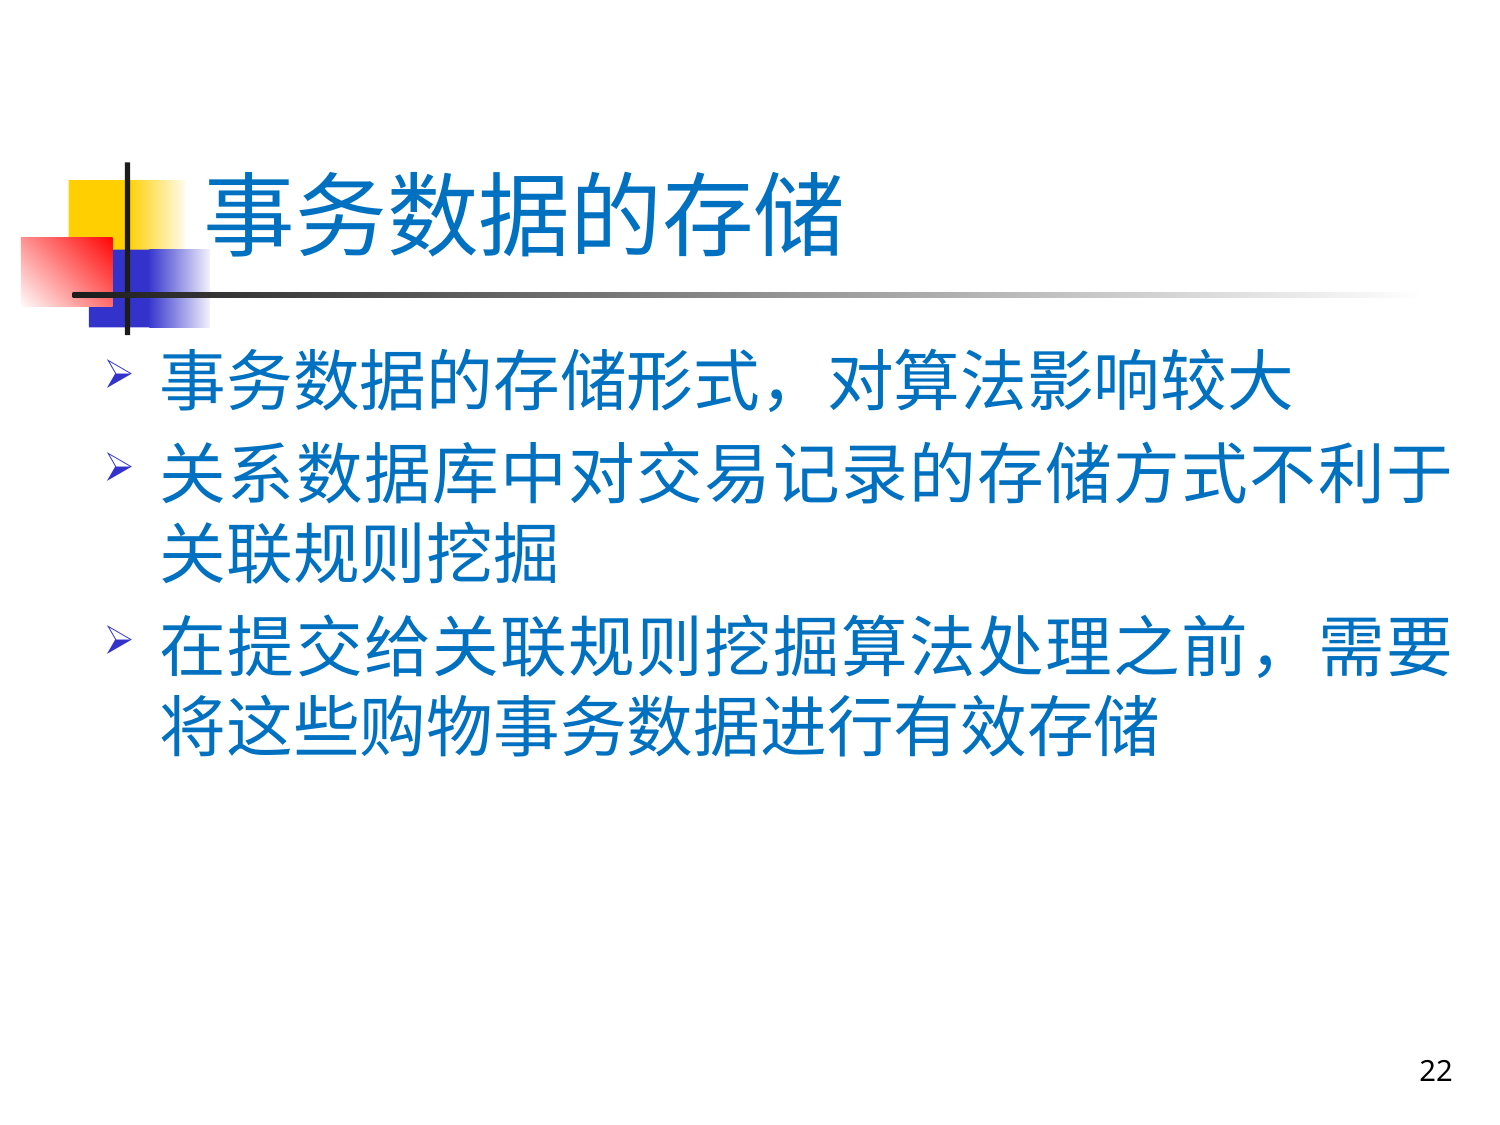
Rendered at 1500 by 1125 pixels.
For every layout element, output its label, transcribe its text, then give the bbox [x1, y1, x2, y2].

slide_number 22 [1154, 1023, 1468, 1100]
title 事务数据的存储 [188, 35, 1468, 275]
list 事务数据的存储形式，对算法影响较大 关系数据库中对交易记录的存储方式不利于关联规则挖掘 在提交给关联规则挖掘算法处理之前，需要将这些购物事务数据进行有效存储 [88, 331, 1469, 1006]
